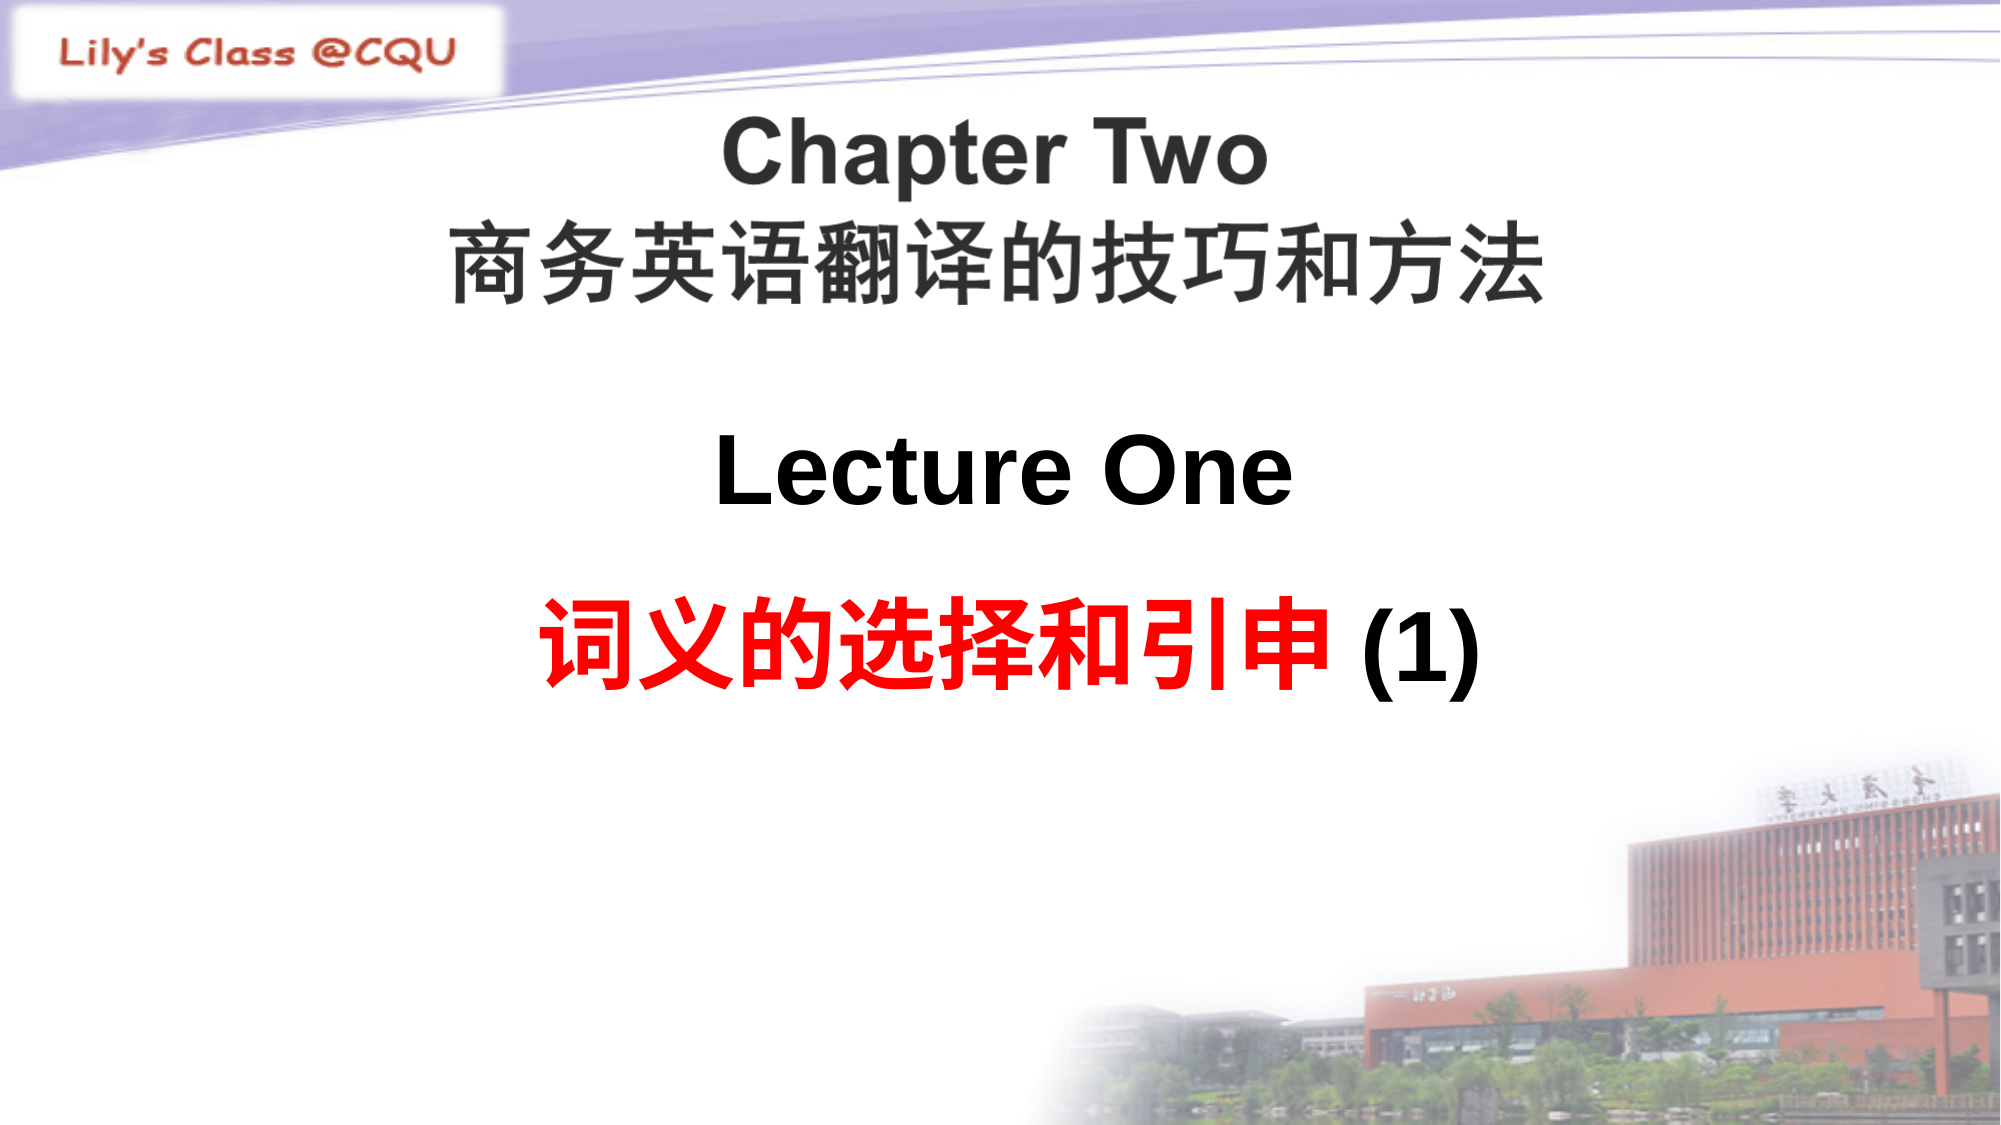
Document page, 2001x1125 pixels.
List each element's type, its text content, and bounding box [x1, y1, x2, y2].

subtitle 词义的选择和引申(1) [484, 573, 1535, 741]
title Lecture One [366, 357, 1643, 535]
picture [0, 0, 2001, 1125]
